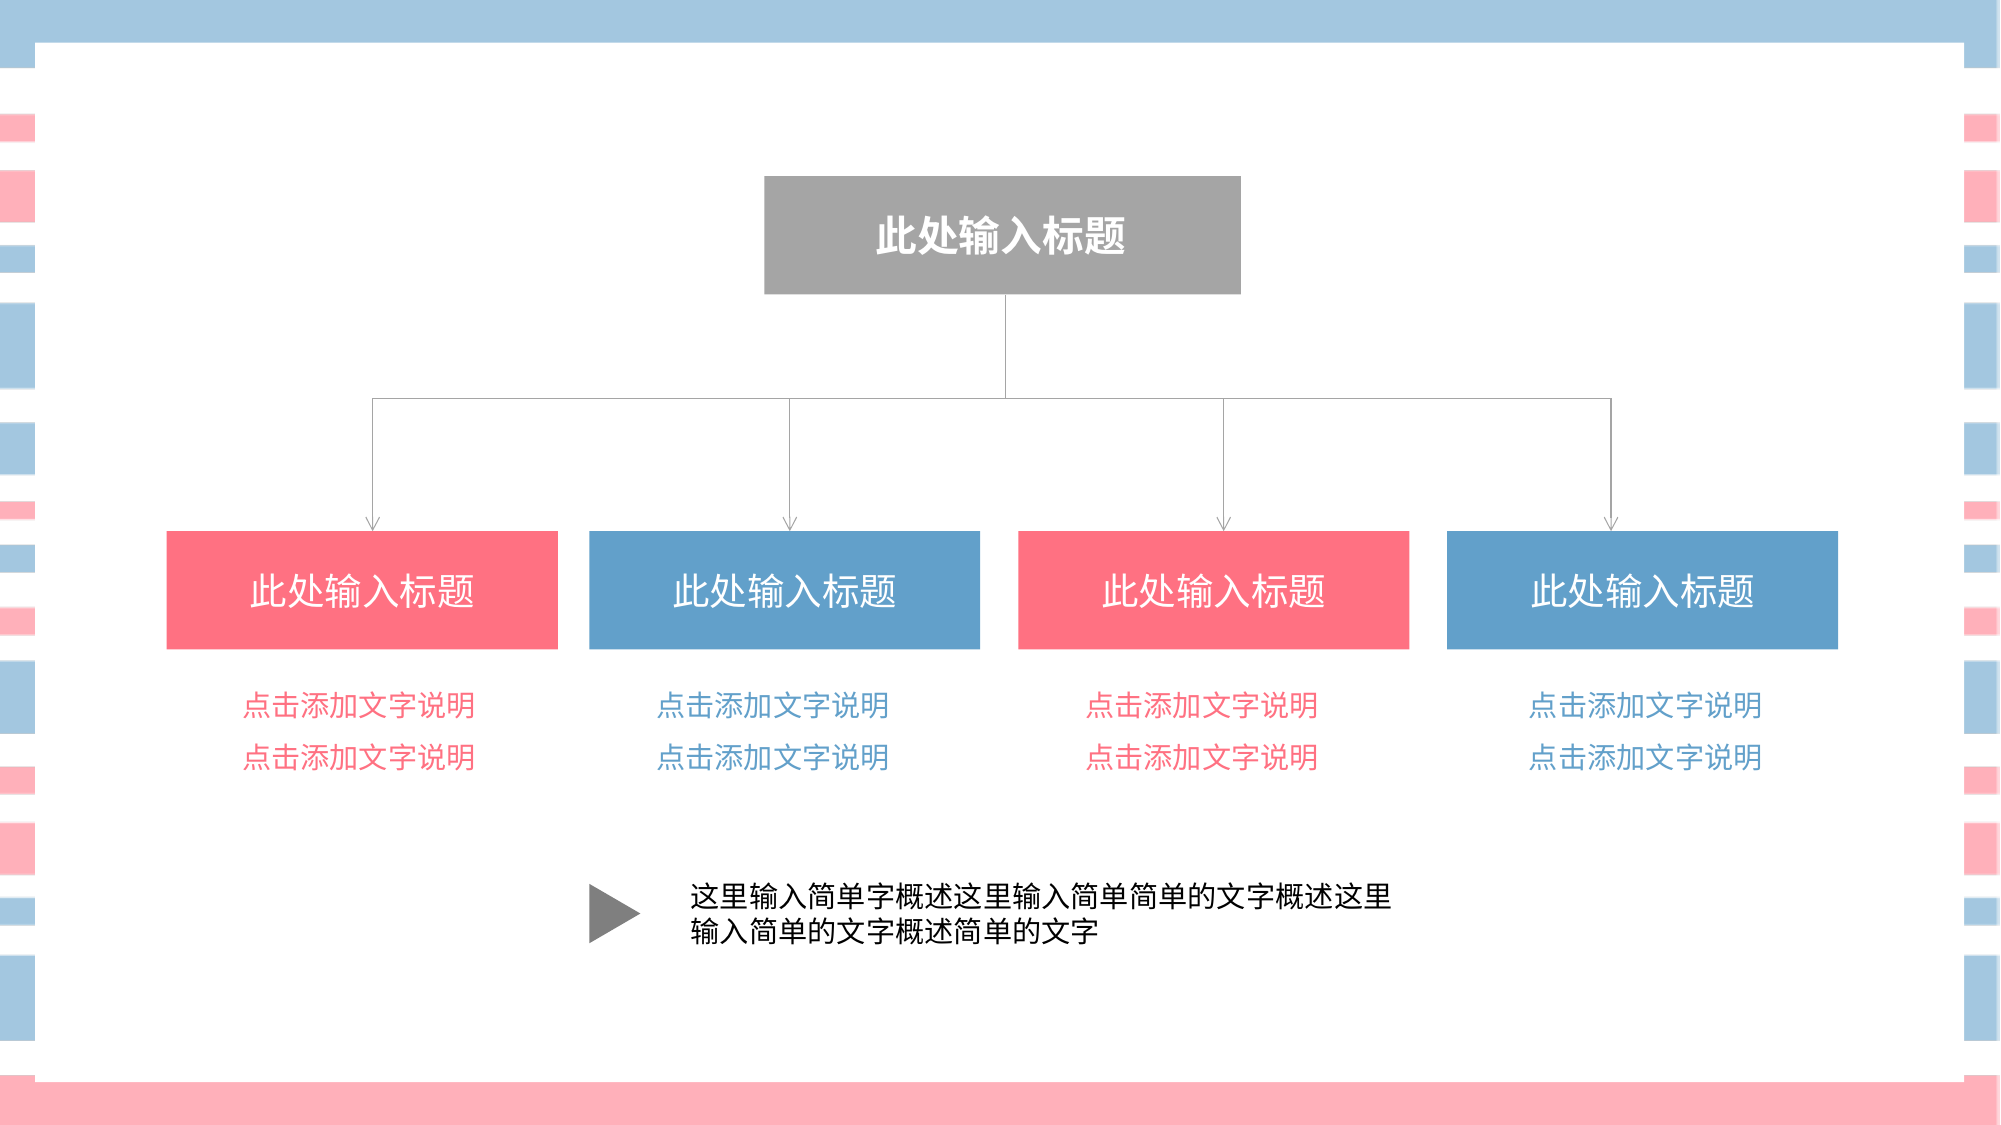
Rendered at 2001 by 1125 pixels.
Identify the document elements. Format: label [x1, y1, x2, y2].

text_box [1446, 530, 1839, 650]
text_box [589, 530, 981, 650]
text_box [372, 294, 1612, 532]
text_box [1018, 530, 1410, 650]
text_box [166, 530, 559, 650]
text_box [764, 175, 1242, 295]
picture [0, 0, 2000, 1125]
